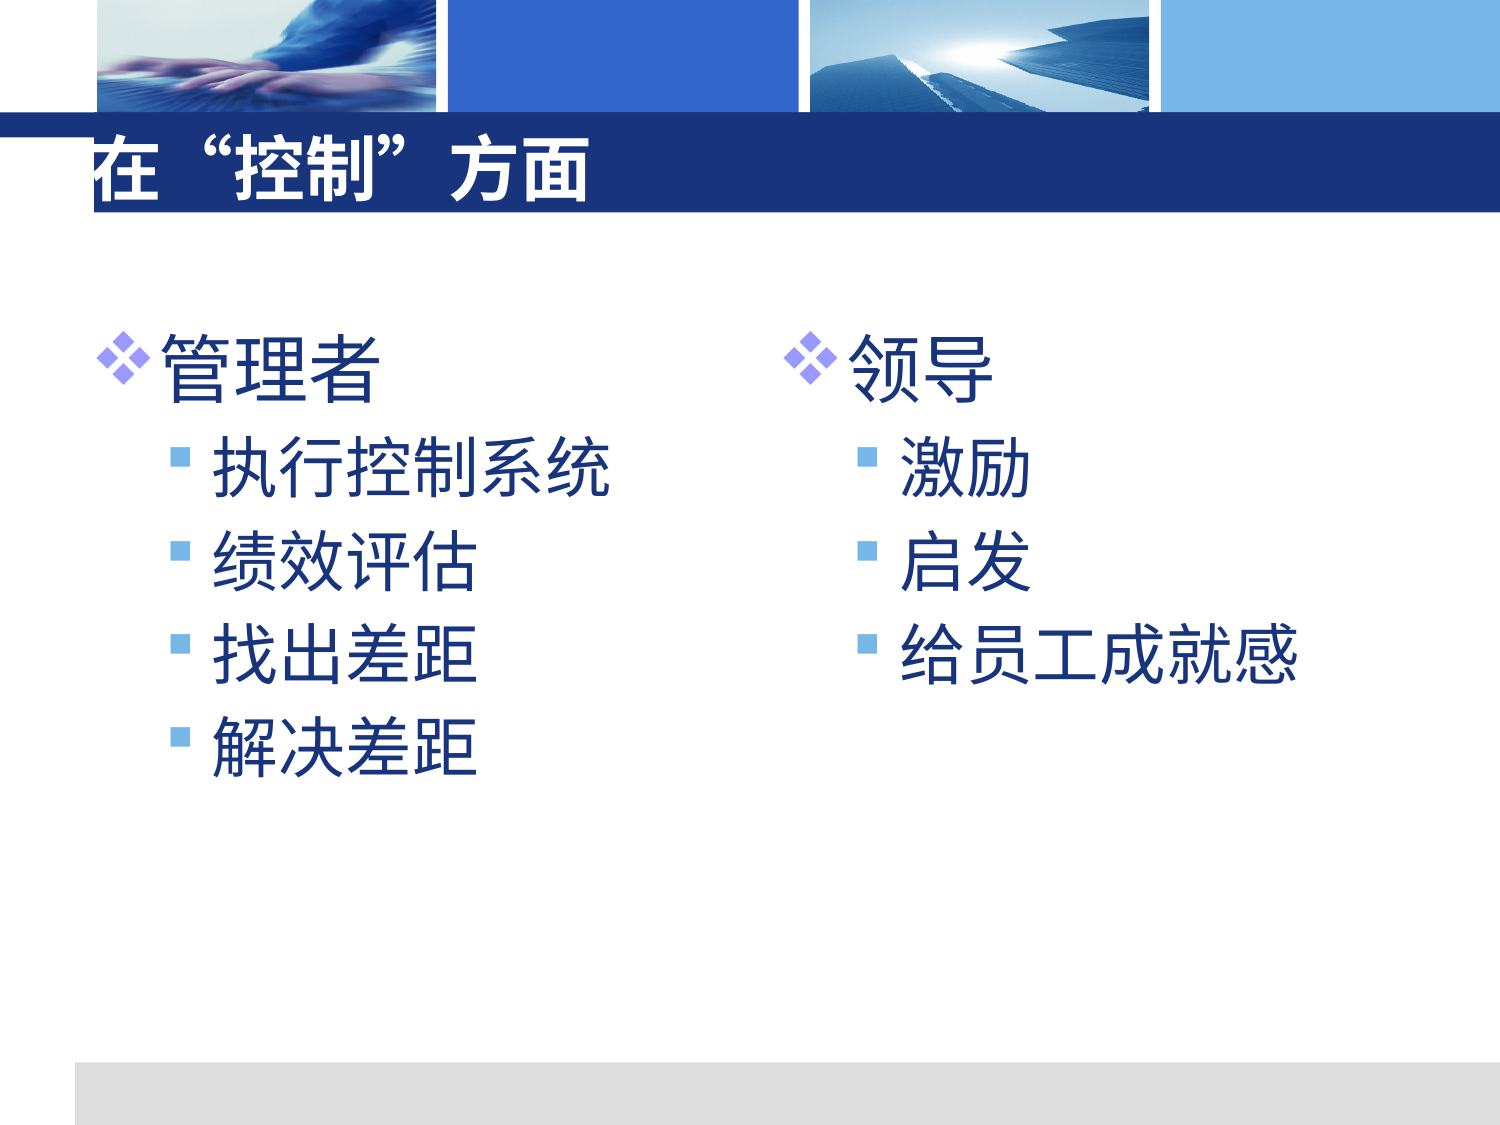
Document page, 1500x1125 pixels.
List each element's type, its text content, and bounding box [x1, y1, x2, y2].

title 在“控制”方面 管理者与领导的区别 [75, 115, 1425, 304]
list 管理者 执行控制系统 绩效评估 找出差距 解决差距 [75, 315, 738, 1043]
picture [810, 0, 1150, 112]
list 领导 激励 启发 给员工成就感 [762, 315, 1425, 1043]
picture [97, 0, 437, 112]
